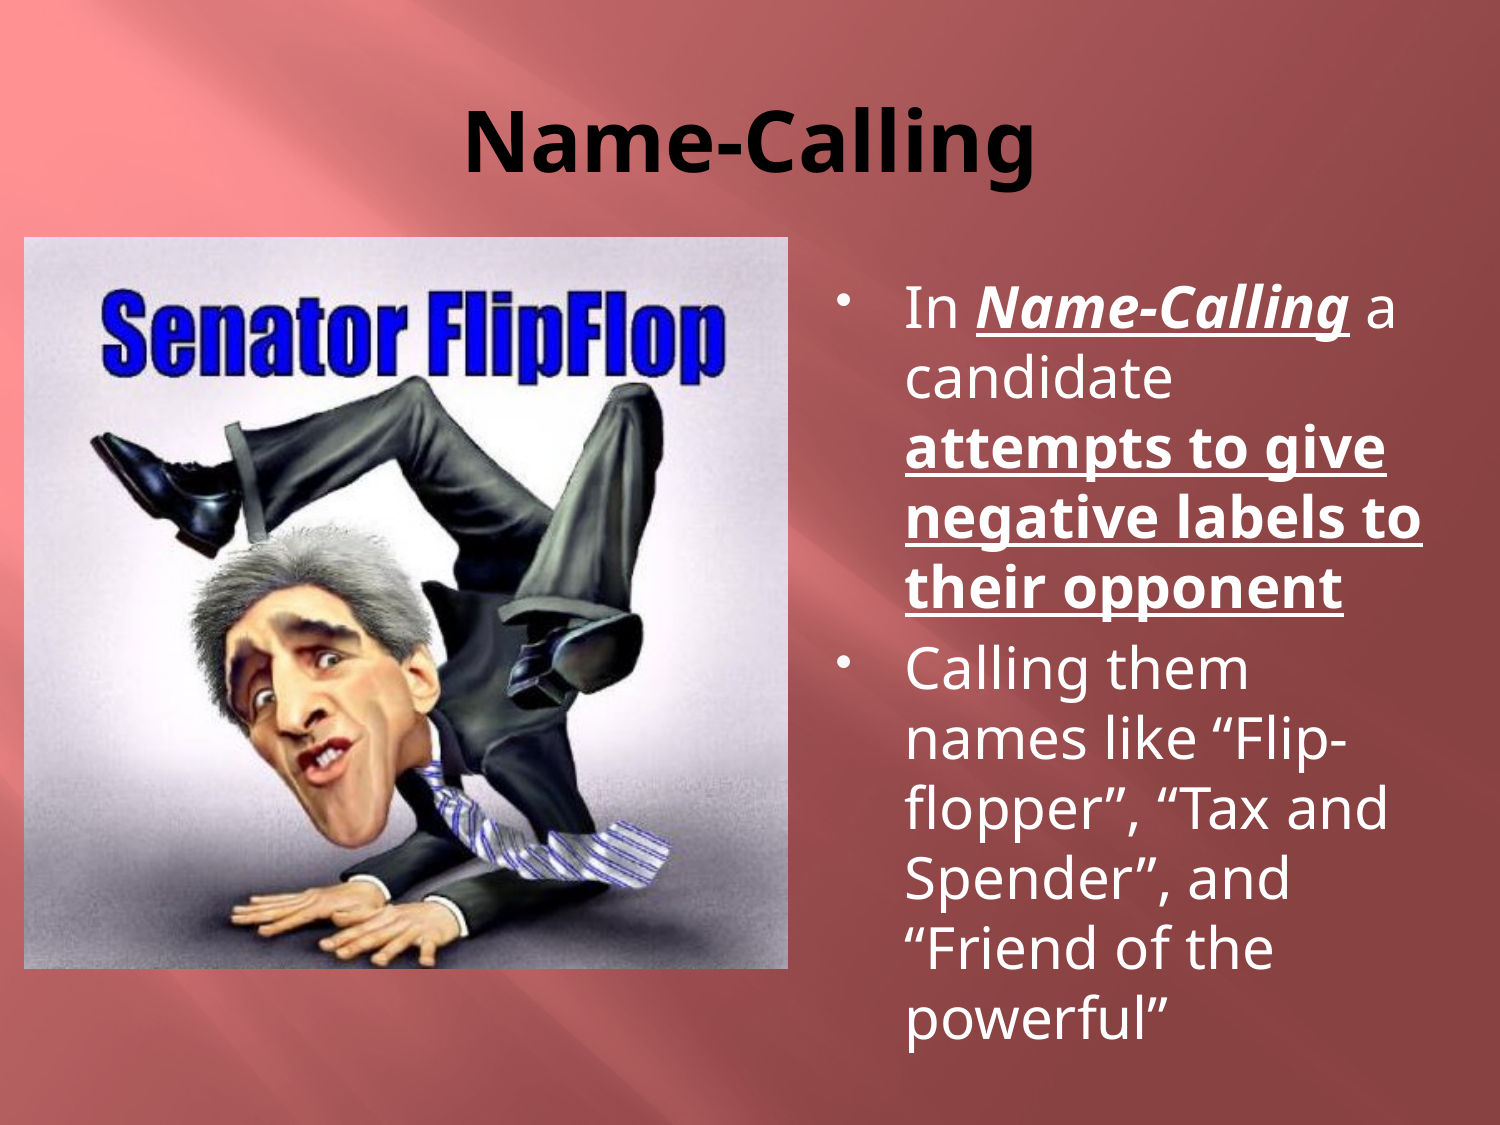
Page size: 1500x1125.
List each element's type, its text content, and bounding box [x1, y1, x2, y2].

title Name-Calling [75, 45, 1425, 233]
list In Name-Calling a candidate attempts to give negative labels to their opponent Calling them names like “Flip-flopper”, “Tax and Spender”, and “Friend of the powerful” [815, 262, 1463, 1005]
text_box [24, 237, 788, 969]
